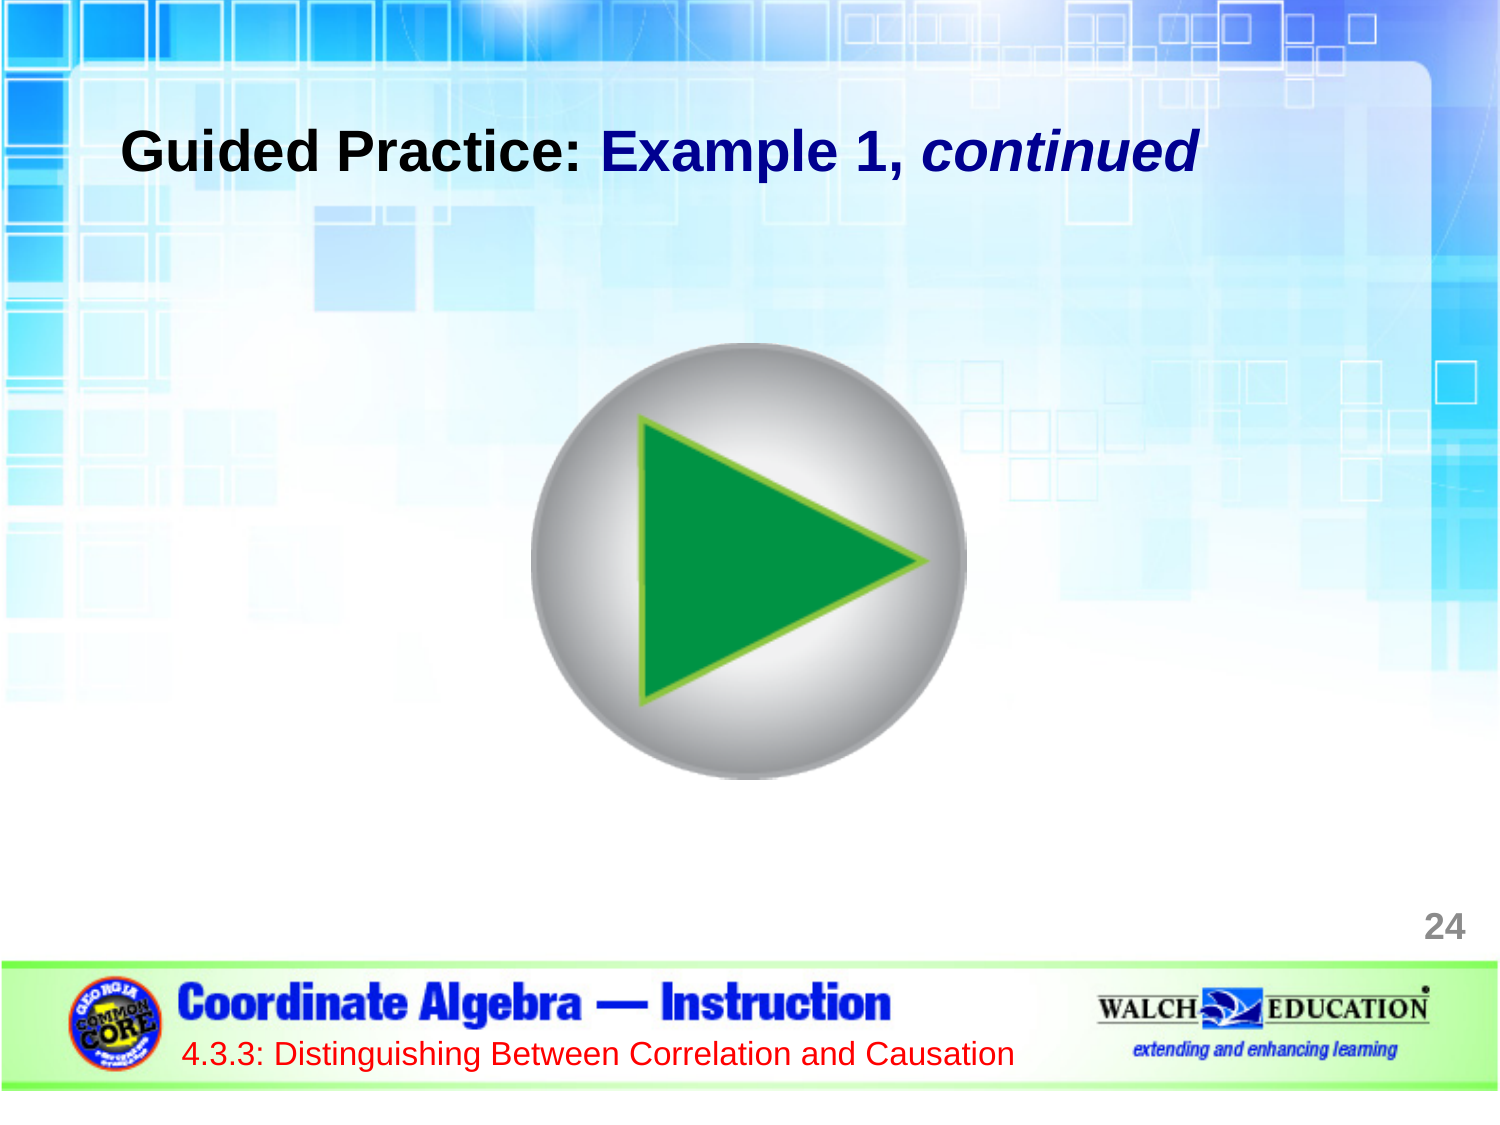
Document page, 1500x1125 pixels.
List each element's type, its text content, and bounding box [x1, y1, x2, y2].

list 4.3.3: Distinguishing Between Correlation and Causation [166, 1024, 1074, 1069]
picture [1, 0, 1500, 1091]
subtitle Guided Practice: Example 1, continued [105, 105, 1394, 925]
slide_number 24 [1361, 901, 1481, 949]
